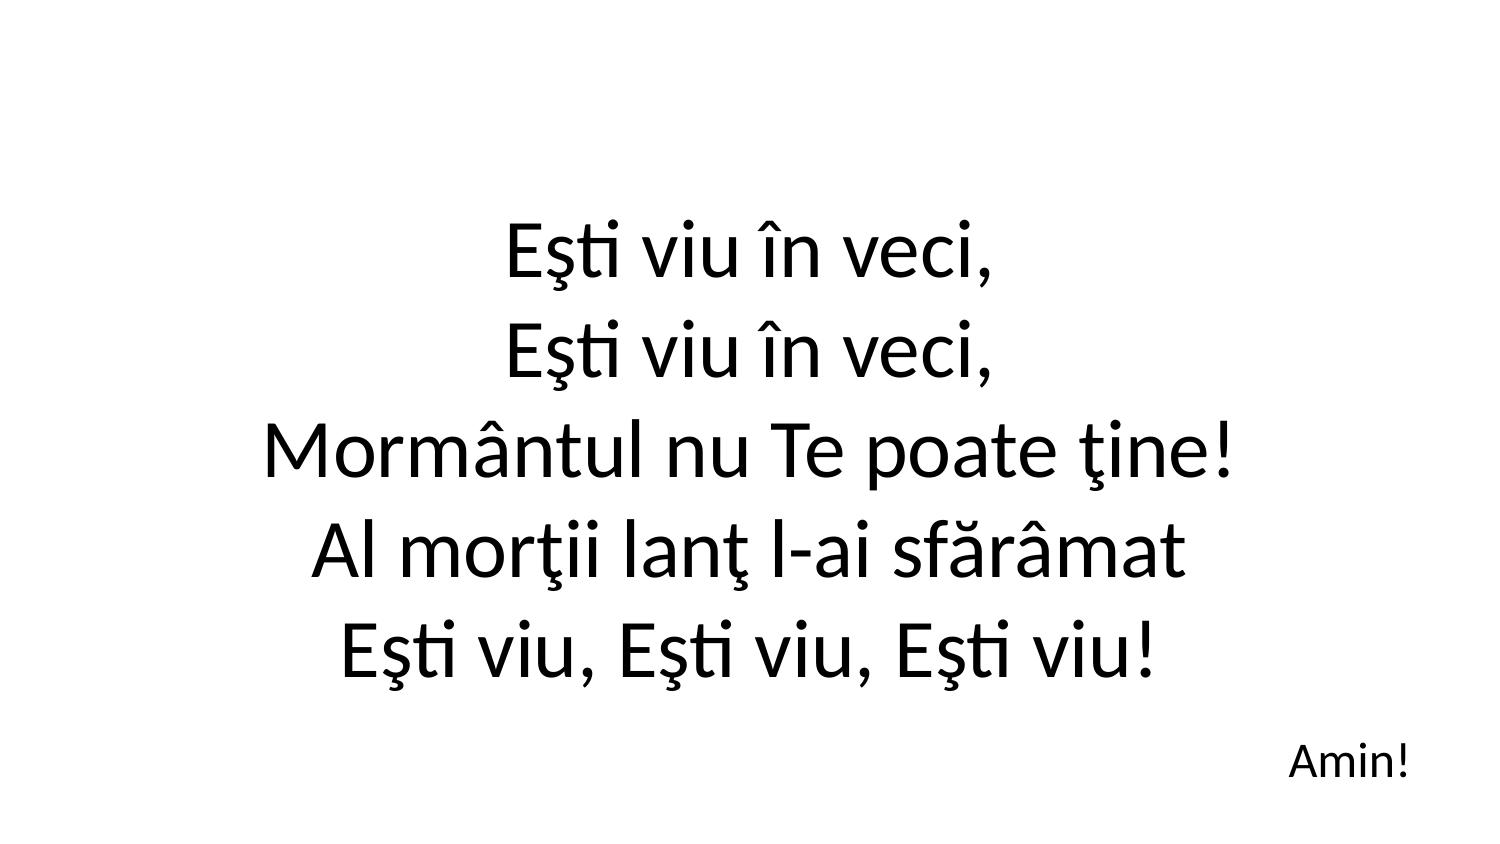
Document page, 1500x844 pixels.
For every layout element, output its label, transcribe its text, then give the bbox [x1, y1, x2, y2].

text_box Amin! [1273, 674, 1427, 795]
text_box Eşti viu în veci, Eşti viu în veci, Mormântul nu Te poate ţine! Al morţii lanţ l-ai sfărâmat Eşti viu, Eşti viu, Eşti viu! [246, 142, 1253, 702]
